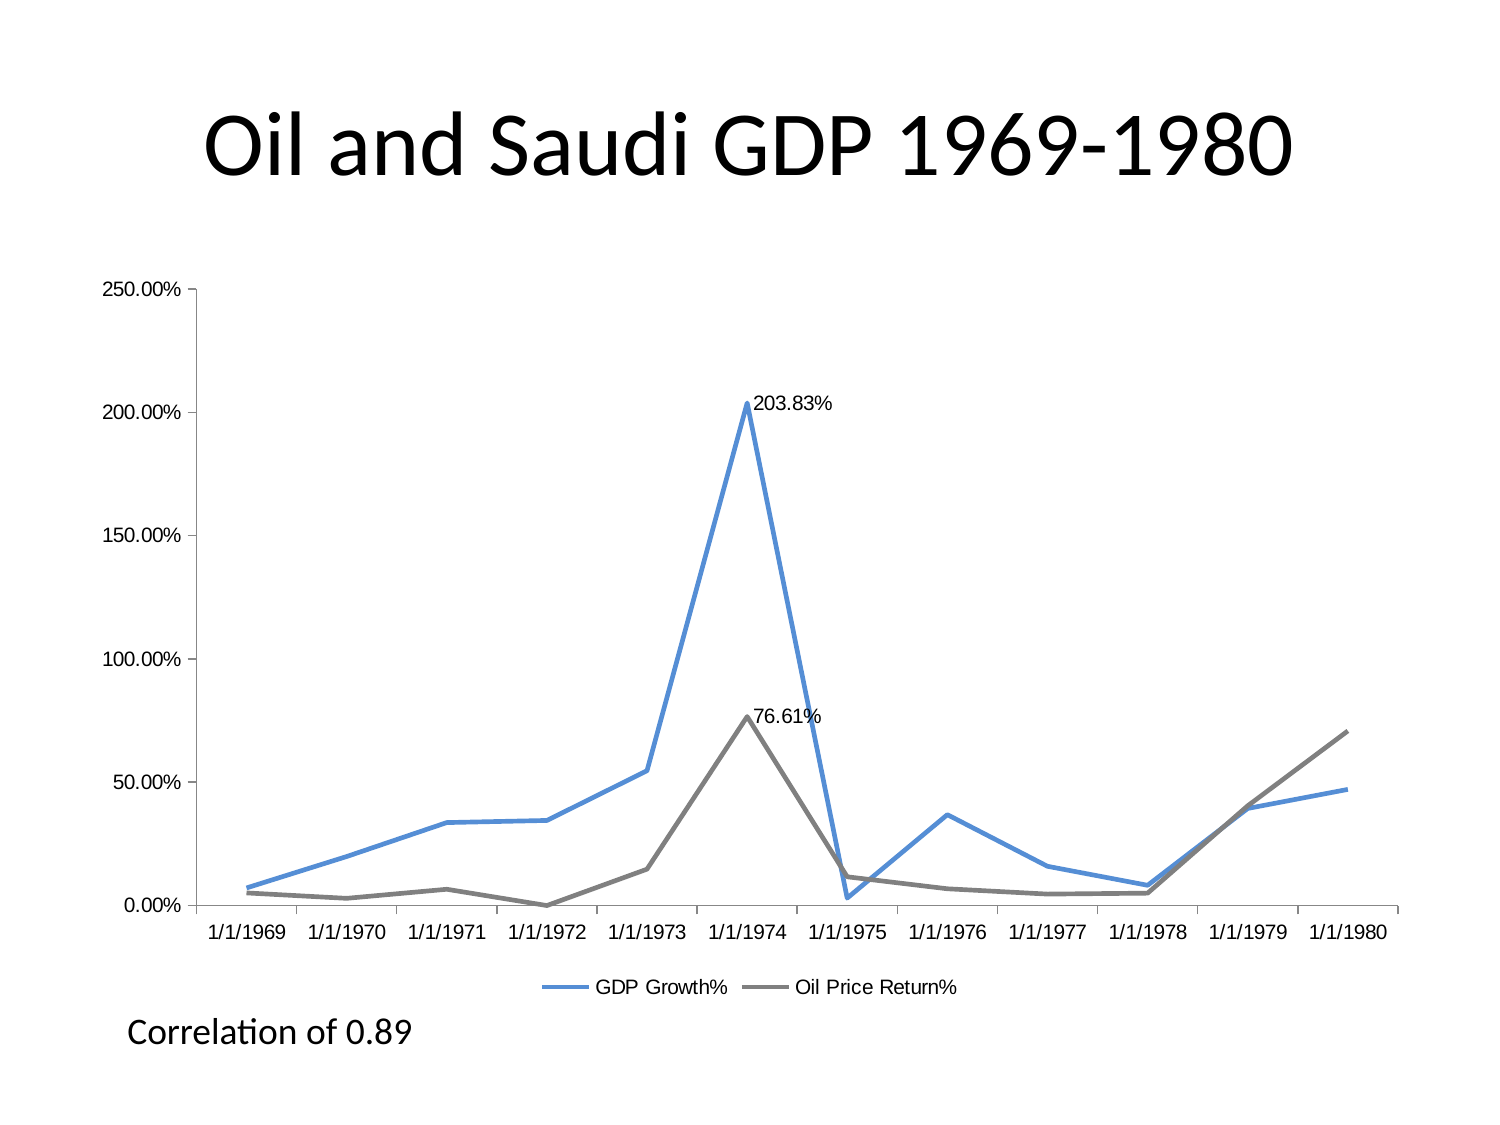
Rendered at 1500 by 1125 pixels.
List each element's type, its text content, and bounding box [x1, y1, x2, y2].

title Oil and Saudi GDP 1969-1980 [75, 45, 1425, 233]
chart [74, 262, 1426, 1006]
text_box Correlation of 0.89 [112, 1014, 813, 1060]
